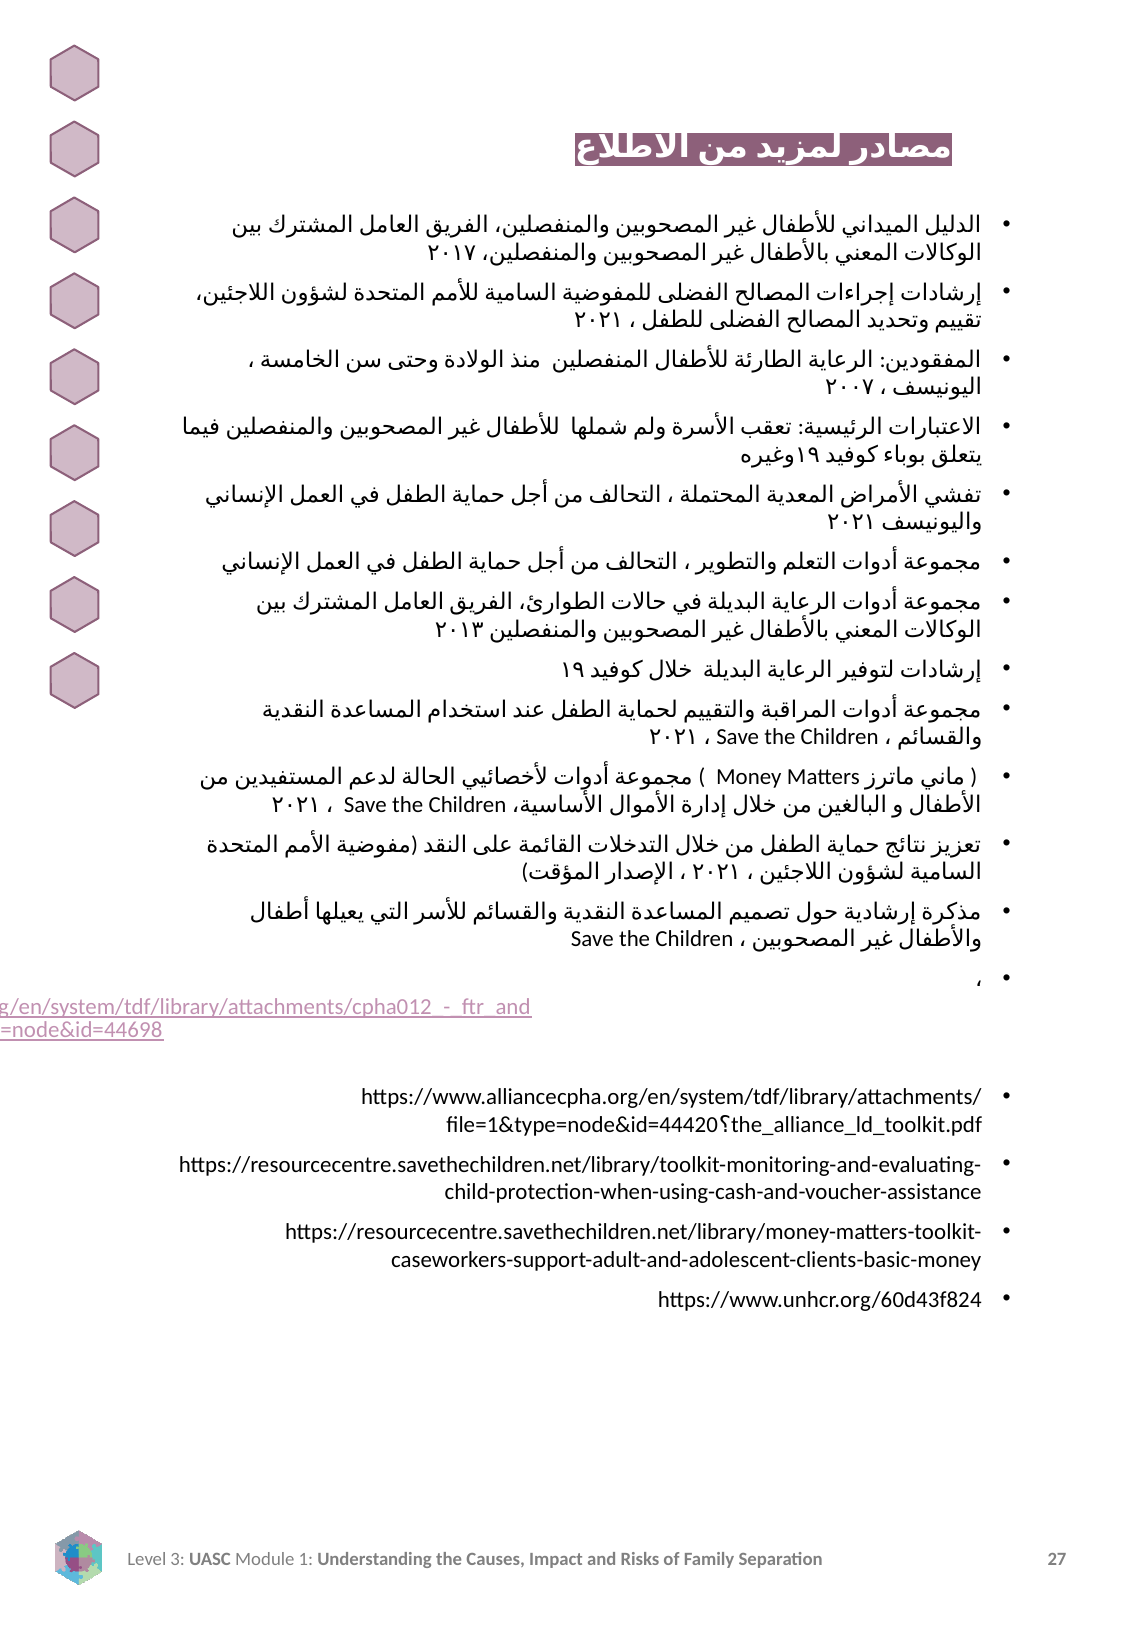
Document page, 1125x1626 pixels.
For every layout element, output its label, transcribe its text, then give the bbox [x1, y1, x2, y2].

text_box [48, 119, 101, 179]
text_box مصادر لمزيد من الاطلاع [161, 116, 968, 172]
picture [55, 1530, 102, 1585]
text_box [48, 499, 101, 558]
text_box [48, 271, 101, 331]
text_box [48, 575, 101, 634]
text_box [48, 347, 101, 406]
text_box [48, 651, 101, 710]
text_box [48, 195, 101, 255]
text_box الدليل الميداني للأطفال غير المصحوبين والمنفصلين، الفريق العامل المشترك بين الوكالات المعني بالأطفال غير المصحوبين والمنفصلين، ٢٠١٧ إرشادات إجراءات المصالح الفضلى للمفوضية السامية للأمم المتحدة لشؤون اللاجئين، تقييم وتحديد المصالح الفضلى للطفل ، ٢٠٢١ المفقودين: الرعاية الطارئة للأطفال المنفصلين منذ الولادة وحتى سن الخامسة ، اليونيسف ، ٢٠٠٧ الاعتبارات الرئيسية: تعقب الأسرة ولم شملها للأطفال غير المصحوبين والمنفصلين فيما يتعلق بوباء كوفيد ١٩وغيره تفشي الأمراض المعدية المحتملة ، التحالف من أجل حماية الطفل في العمل الإنساني واليونيسف ٢٠٢١ مجموعة أدوات التعلم والتطوير ، التحالف من أجل حماية الطفل في العمل الإنساني مجموعة أدوات الرعاية البديلة في حالات الطوارئ، الفريق العامل المشترك بين الوكالات المعني بالأطفال غير المصحوبين والمنفصلين ٢٠١٣ إرشادات لتوفير الرعاية البديلة خلال كوفيد ١٩ مجموعة أدوات المراقبة والتقييم لحماية الطفل عند استخدام المساعدة النقدية والقسائم ، Save the Children ، ٢٠٢١ ( ماني ماترز Money Matters ) مجموعة أدوات لأخصائيي الحالة لدعم المستفيدين من الأطفال و البالغين من خلال إدارة الأموال الأساسية، Save the Children ، ٢٠٢١ تعزيز نتائج حماية الطفل من خلال التدخلات القائمة على النقد (مفوضية الأمم المتحدة السامية لشؤون اللاجئين ، ٢٠٢١ ، الإصدار المؤقت) مذكرة إرشادية حول تصميم المساعدة النقدية والقسائم للأسر التي يعيلها أطفال والأطفال غير المصحوبين ، Save the Children ، https://www.alliancecpha.org/en/system/tdf/library/attachments/cpha012_-_ftr_and_covid_19_v2.pdf؟file=1&type=node&id=44698 https://www.alliancecpha.org/en/system/tdf/library/attachments/the_alliance_ld_toolkit.pdf؟file=1&type=node&id=44420 https://resourcecentre.savethechildren.net/library/toolkit-monitoring-and-evaluating-child-protection-when-using-cash-and-voucher-assistance https://resourcecentre.savethechildren.net/library/money-matters-toolkit-caseworkers-support-adult-and-adolescent-clients-basic-money https://www.unhcr.org/60d43f824 [161, 202, 1026, 1296]
text_box [48, 423, 101, 482]
text_box [48, 43, 101, 103]
